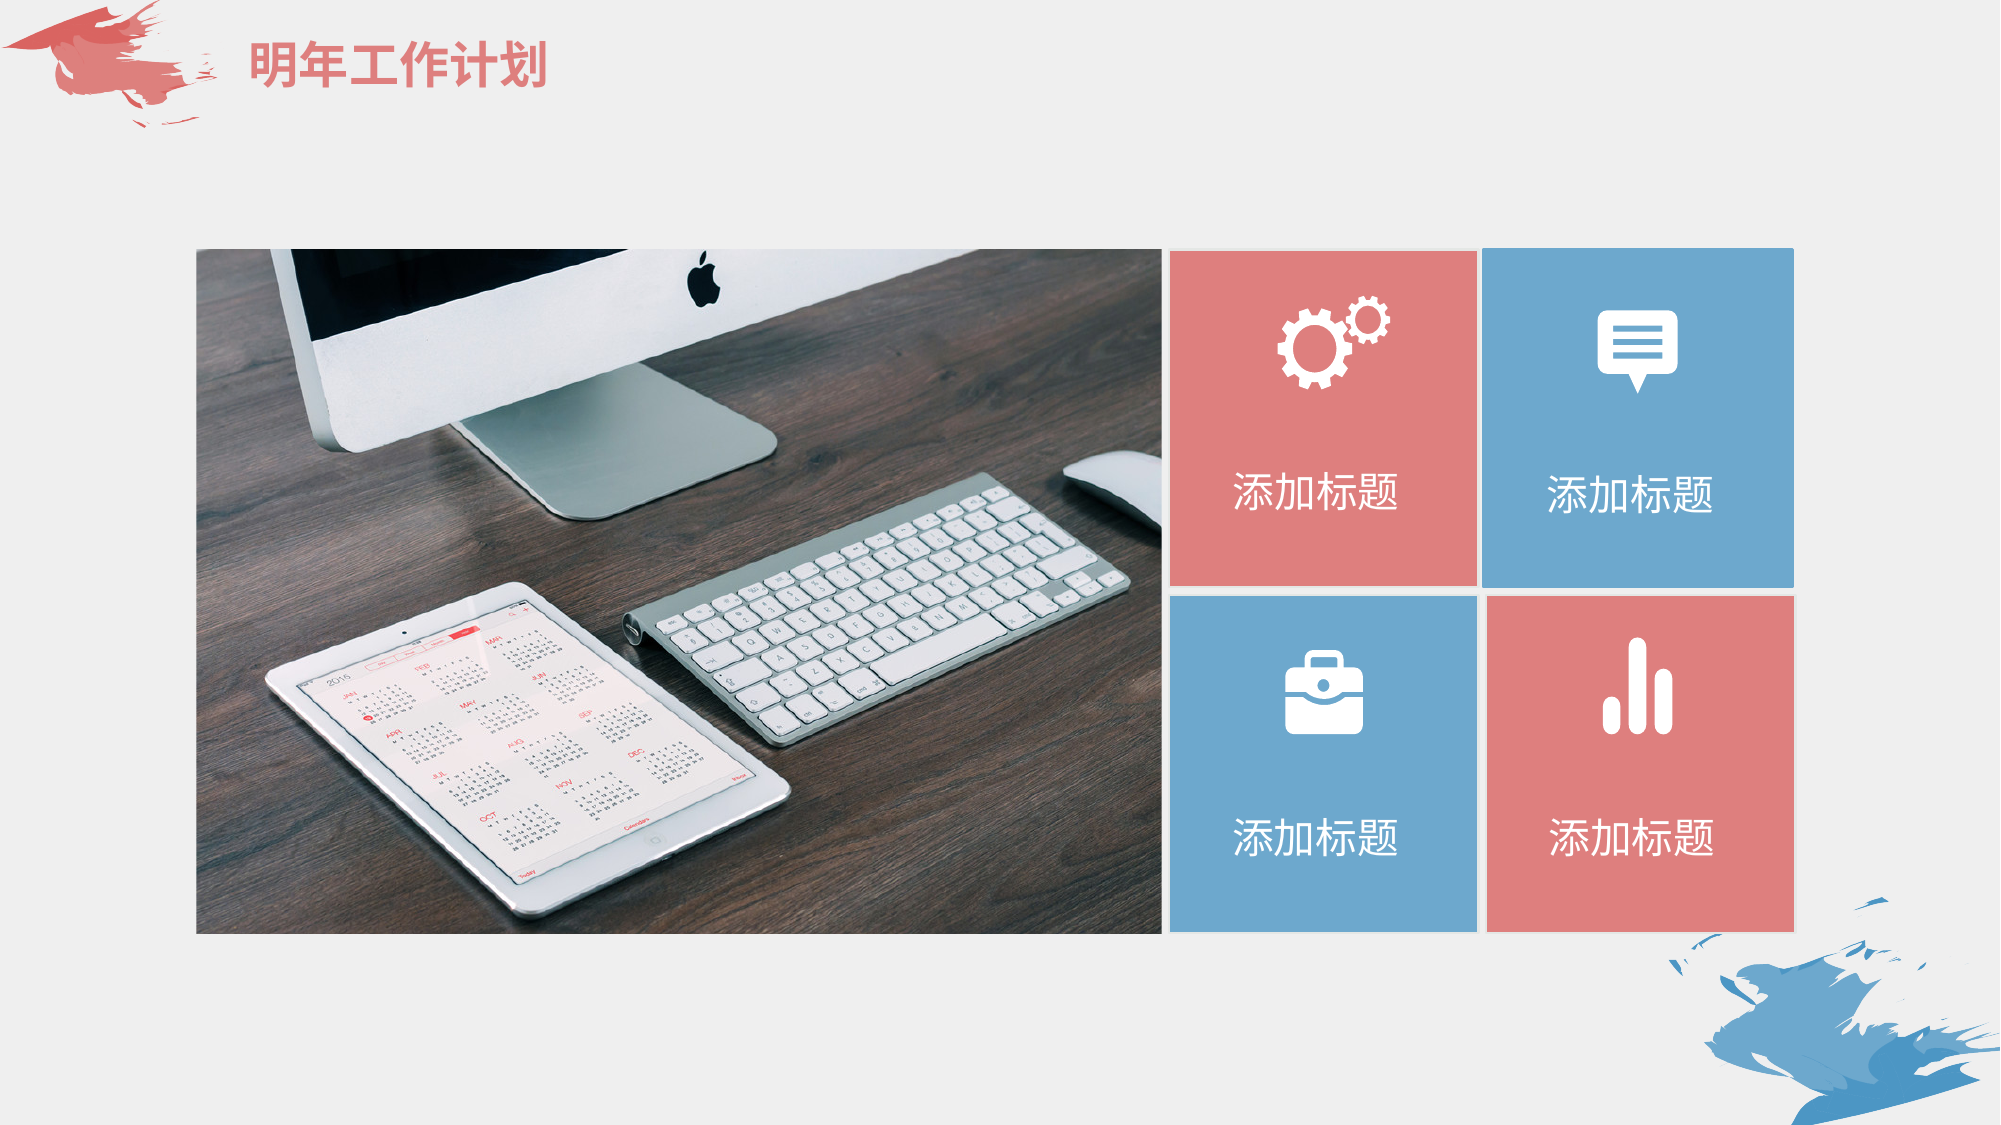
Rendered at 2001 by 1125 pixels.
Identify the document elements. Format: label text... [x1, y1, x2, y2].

text_box [1482, 249, 1793, 588]
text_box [1277, 295, 1391, 390]
text_box 添加标题 [1485, 436, 1731, 531]
text_box 添加标题 [1487, 779, 1732, 874]
picture [1668, 897, 2000, 1125]
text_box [1602, 637, 1673, 735]
text_box [1485, 595, 1796, 934]
picture [0, 0, 224, 128]
text_box [196, 249, 1162, 934]
text_box 添加标题 [1171, 433, 1417, 529]
text_box 明年工作计划 [234, 25, 564, 101]
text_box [1597, 310, 1678, 394]
text_box [1168, 249, 1479, 588]
text_box 添加标题 [1170, 779, 1416, 875]
text_box [1168, 595, 1479, 934]
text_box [1285, 650, 1363, 735]
